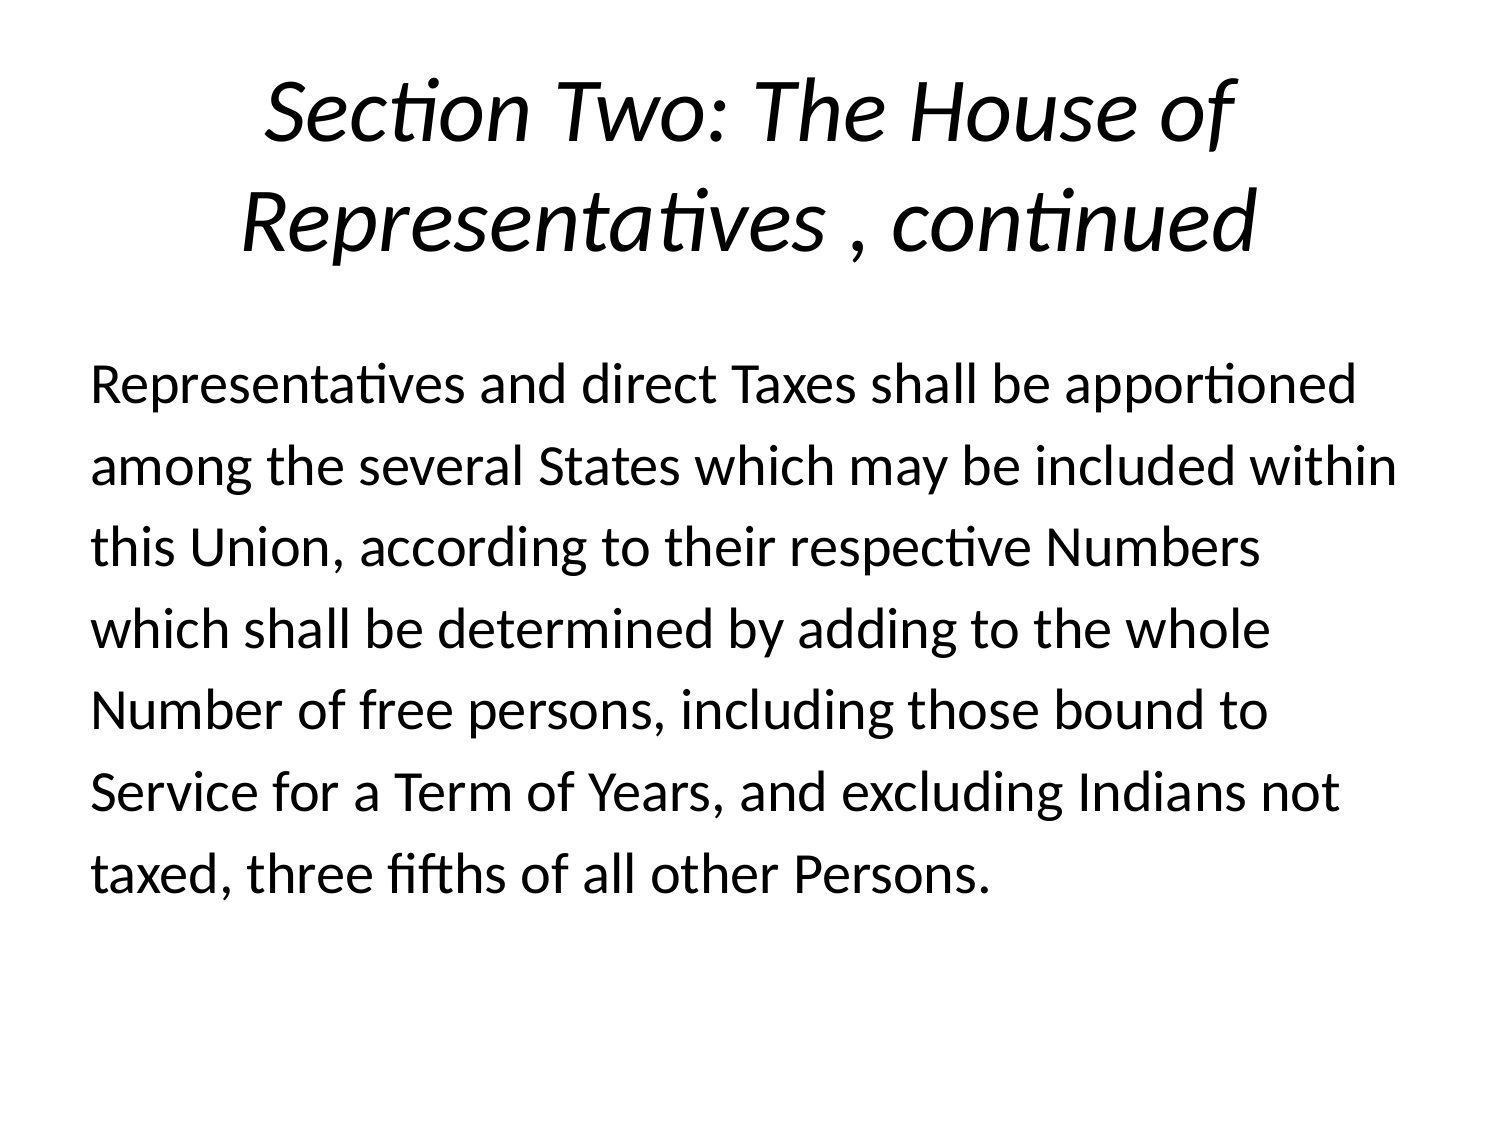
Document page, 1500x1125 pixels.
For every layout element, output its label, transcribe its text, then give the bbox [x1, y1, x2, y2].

list Representatives and direct Taxes shall be apportioned among the several States which may be included within this Union, according to their respective Numbers which shall be determined by adding to the whole Number of free persons, including those bound to Service for a Term of Years, and excluding Indians not taxed, three fifths of all other Persons. [74, 337, 1426, 1006]
title Section Two: The House of Representatives , continued [74, 44, 1426, 276]
